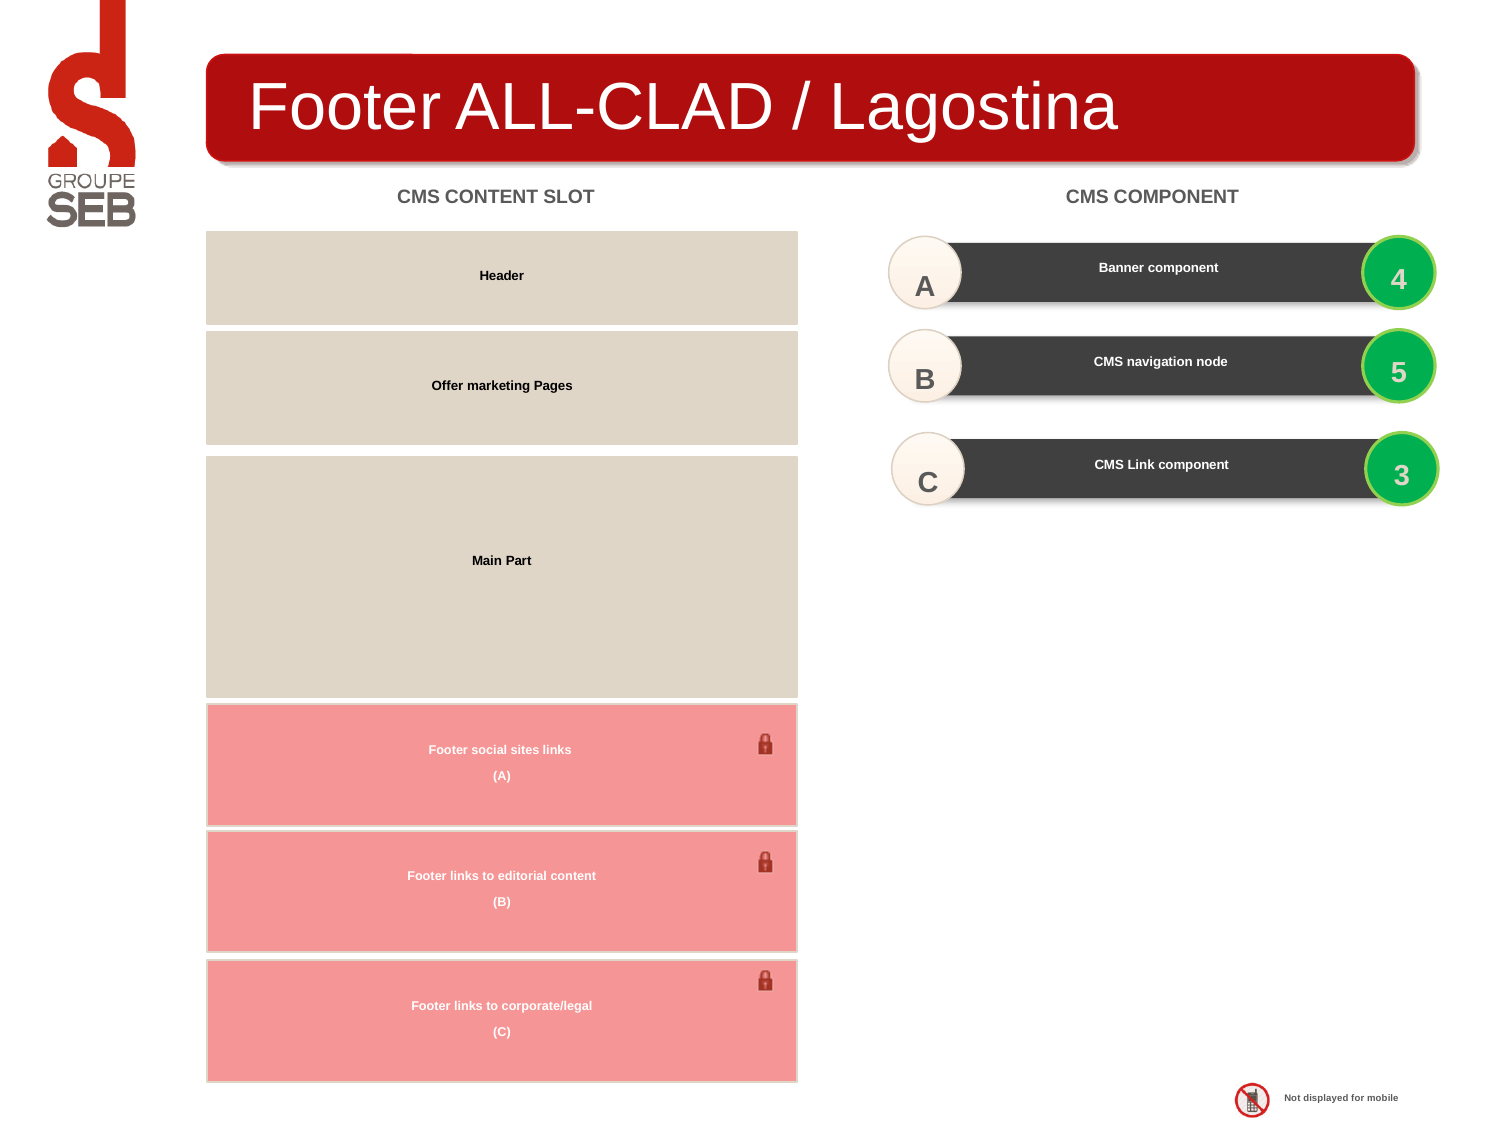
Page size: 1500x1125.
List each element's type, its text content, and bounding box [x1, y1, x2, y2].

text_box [888, 329, 1436, 403]
text_box Footer social sites links (A) [205, 702, 799, 828]
picture [0, 0, 182, 266]
text_box CMS Component [981, 172, 1324, 228]
text_box Header [204, 230, 799, 326]
text_box CMS Content Slot [218, 172, 774, 228]
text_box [891, 432, 1439, 506]
text_box Footer links to corporate/legal (C) [205, 957, 799, 1084]
text_box Footer links to editorial content (B) [205, 829, 799, 954]
title Footer ALL-CLAD / Lagostina [234, 56, 1400, 149]
text_box Not displayed for mobile [1272, 1082, 1500, 1117]
picture [749, 963, 784, 998]
picture [749, 845, 784, 880]
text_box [888, 236, 1436, 309]
picture [749, 727, 784, 762]
picture [1233, 1081, 1270, 1118]
text_box Main Part [204, 455, 799, 699]
text_box Offer marketing Pages [205, 330, 799, 446]
